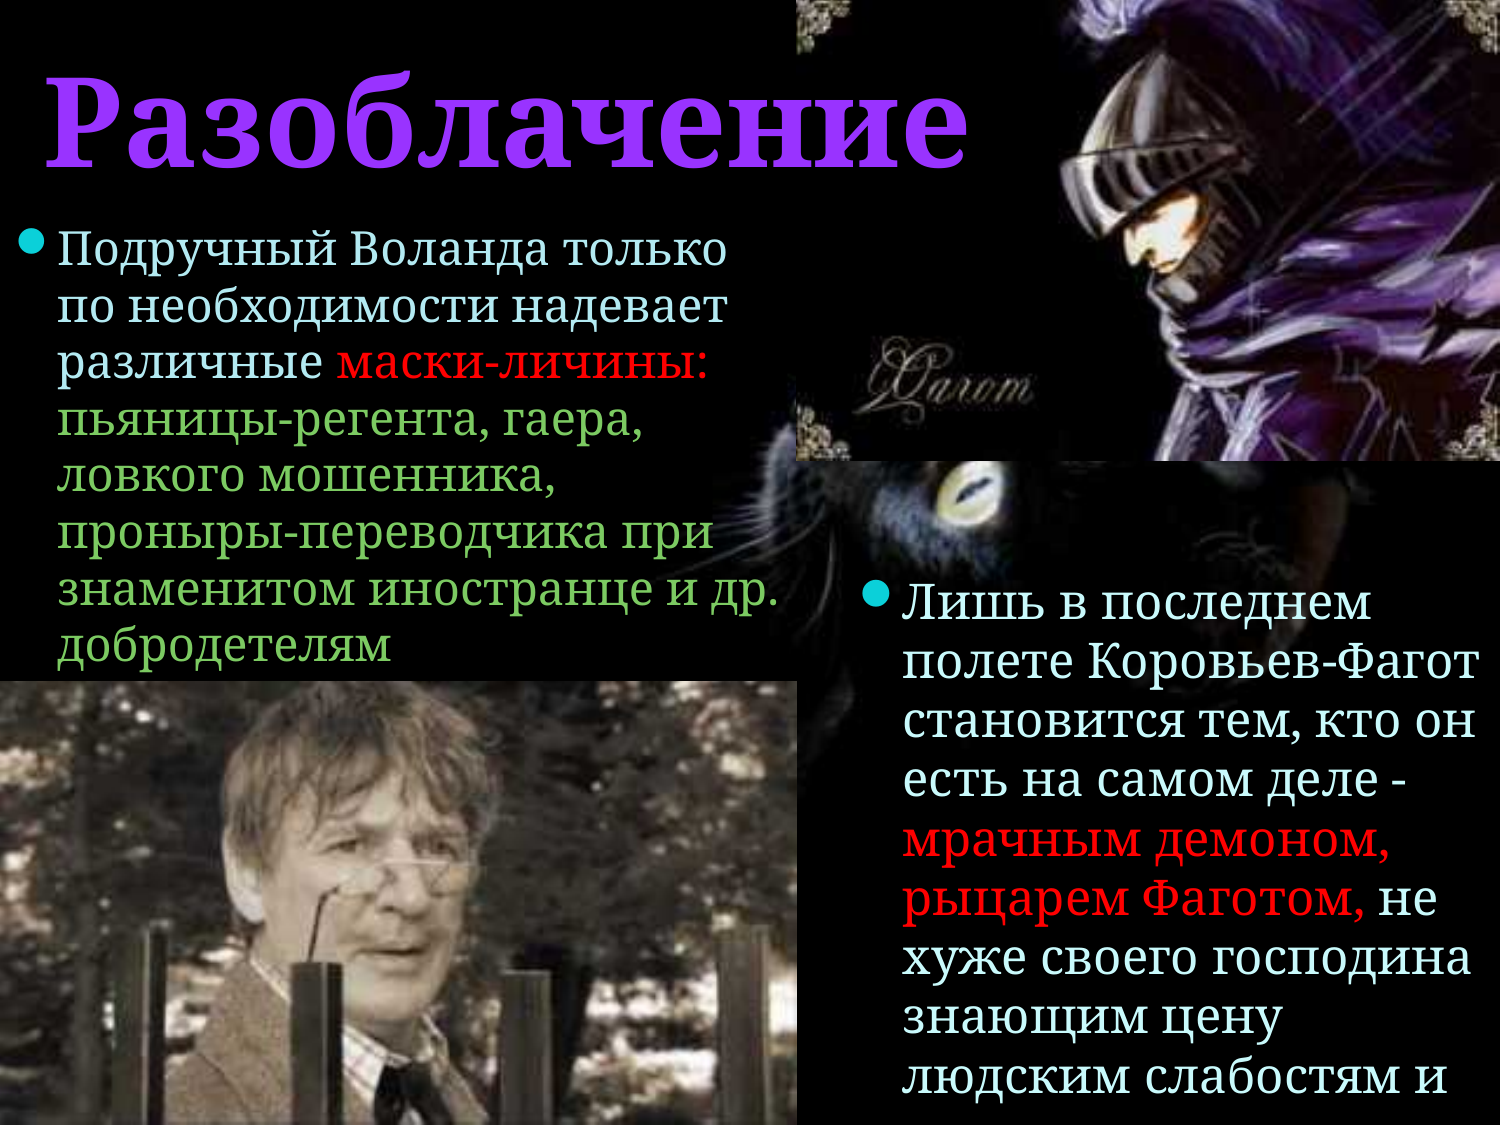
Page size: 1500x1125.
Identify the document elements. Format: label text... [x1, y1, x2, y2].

picture [0, 471, 1500, 1125]
text_box Разоблачение [28, 35, 789, 201]
list Лишь в последнем полете Коровьев-Фагот становится тем, кто он есть на самом деле - мрачным демоном, рыцарем Фаготом, не хуже своего господина знающим цену людским слабостям и [843, 562, 1500, 1125]
list Подручный Воланда только по необходимости надевает различные маски-личины: пьяницы-регента, гаера, ловкого мошенника, проныры-переводчика при знаменитом иностранце и др. добродетелям [0, 210, 797, 680]
picture [0, 0, 1500, 462]
